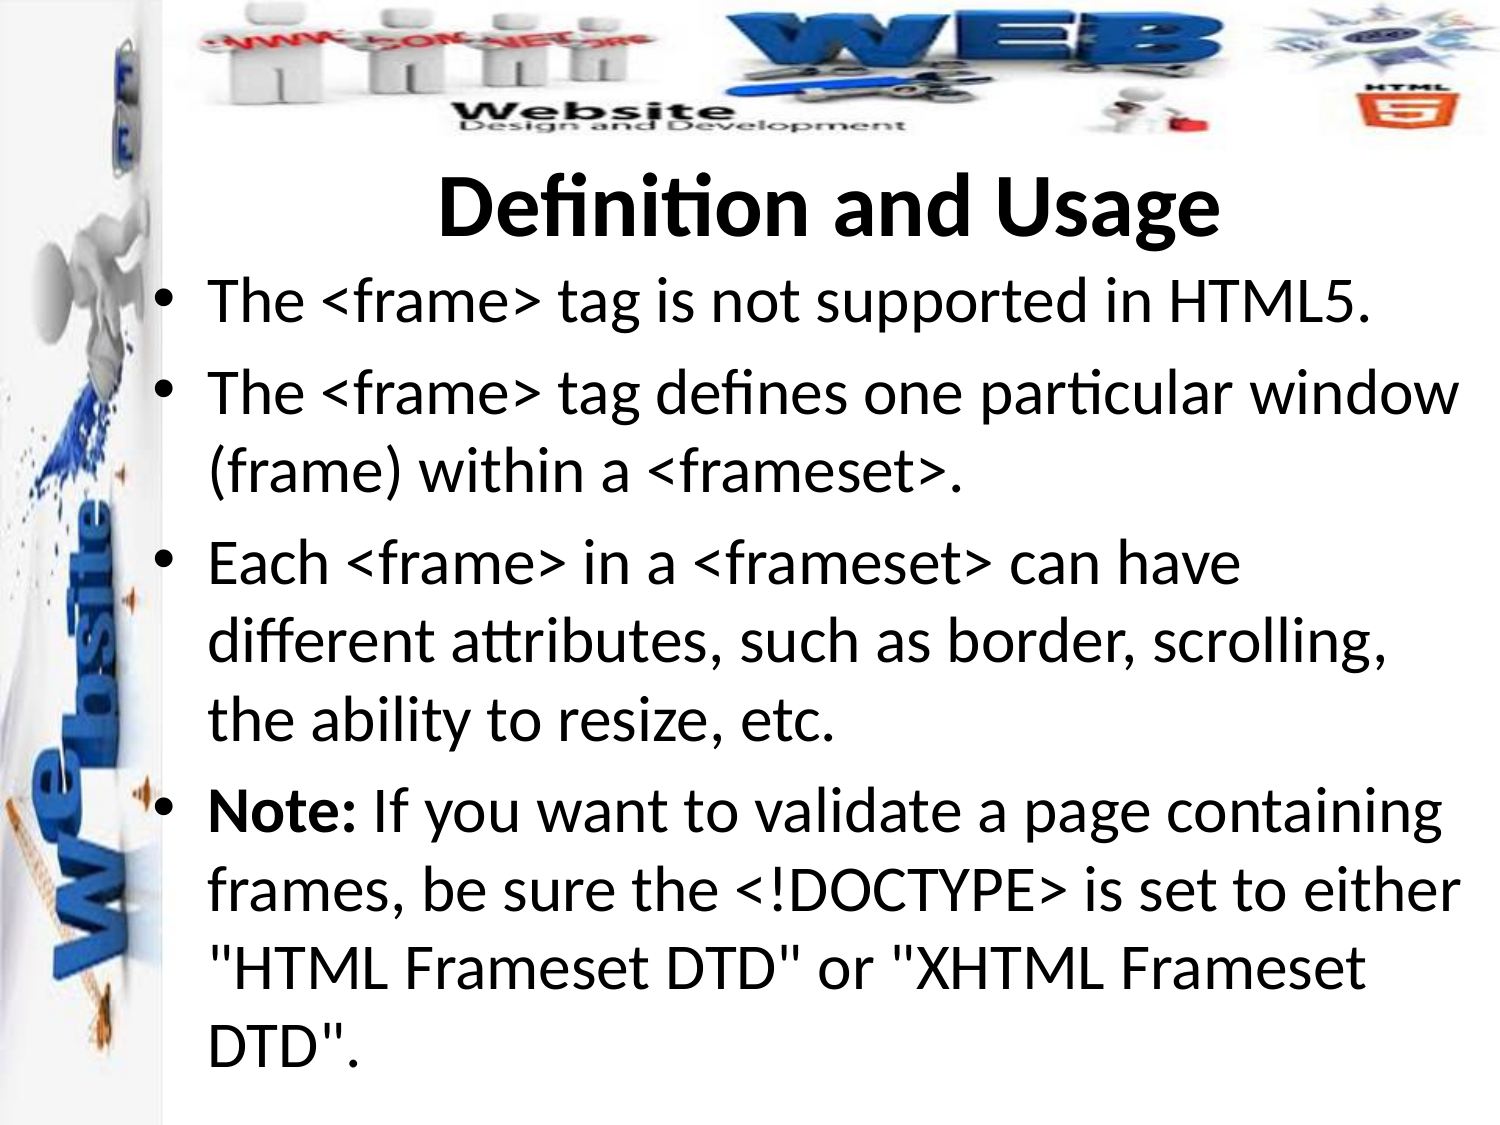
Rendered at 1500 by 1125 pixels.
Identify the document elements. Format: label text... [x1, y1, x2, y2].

picture [0, 0, 1500, 1125]
list The <frame> tag is not supported in HTML5. The <frame> tag defines one particular window (frame) within a <frameset>. Each <frame> in a <frameset> can have different attributes, such as border, scrolling, the ability to resize, etc. Note: If you want to validate a page containing frames, be sure the <!DOCTYPE> is set to either "HTML Frameset DTD" or "XHTML Frameset DTD". [137, 249, 1488, 1093]
title Definition and Usage [155, 137, 1500, 263]
